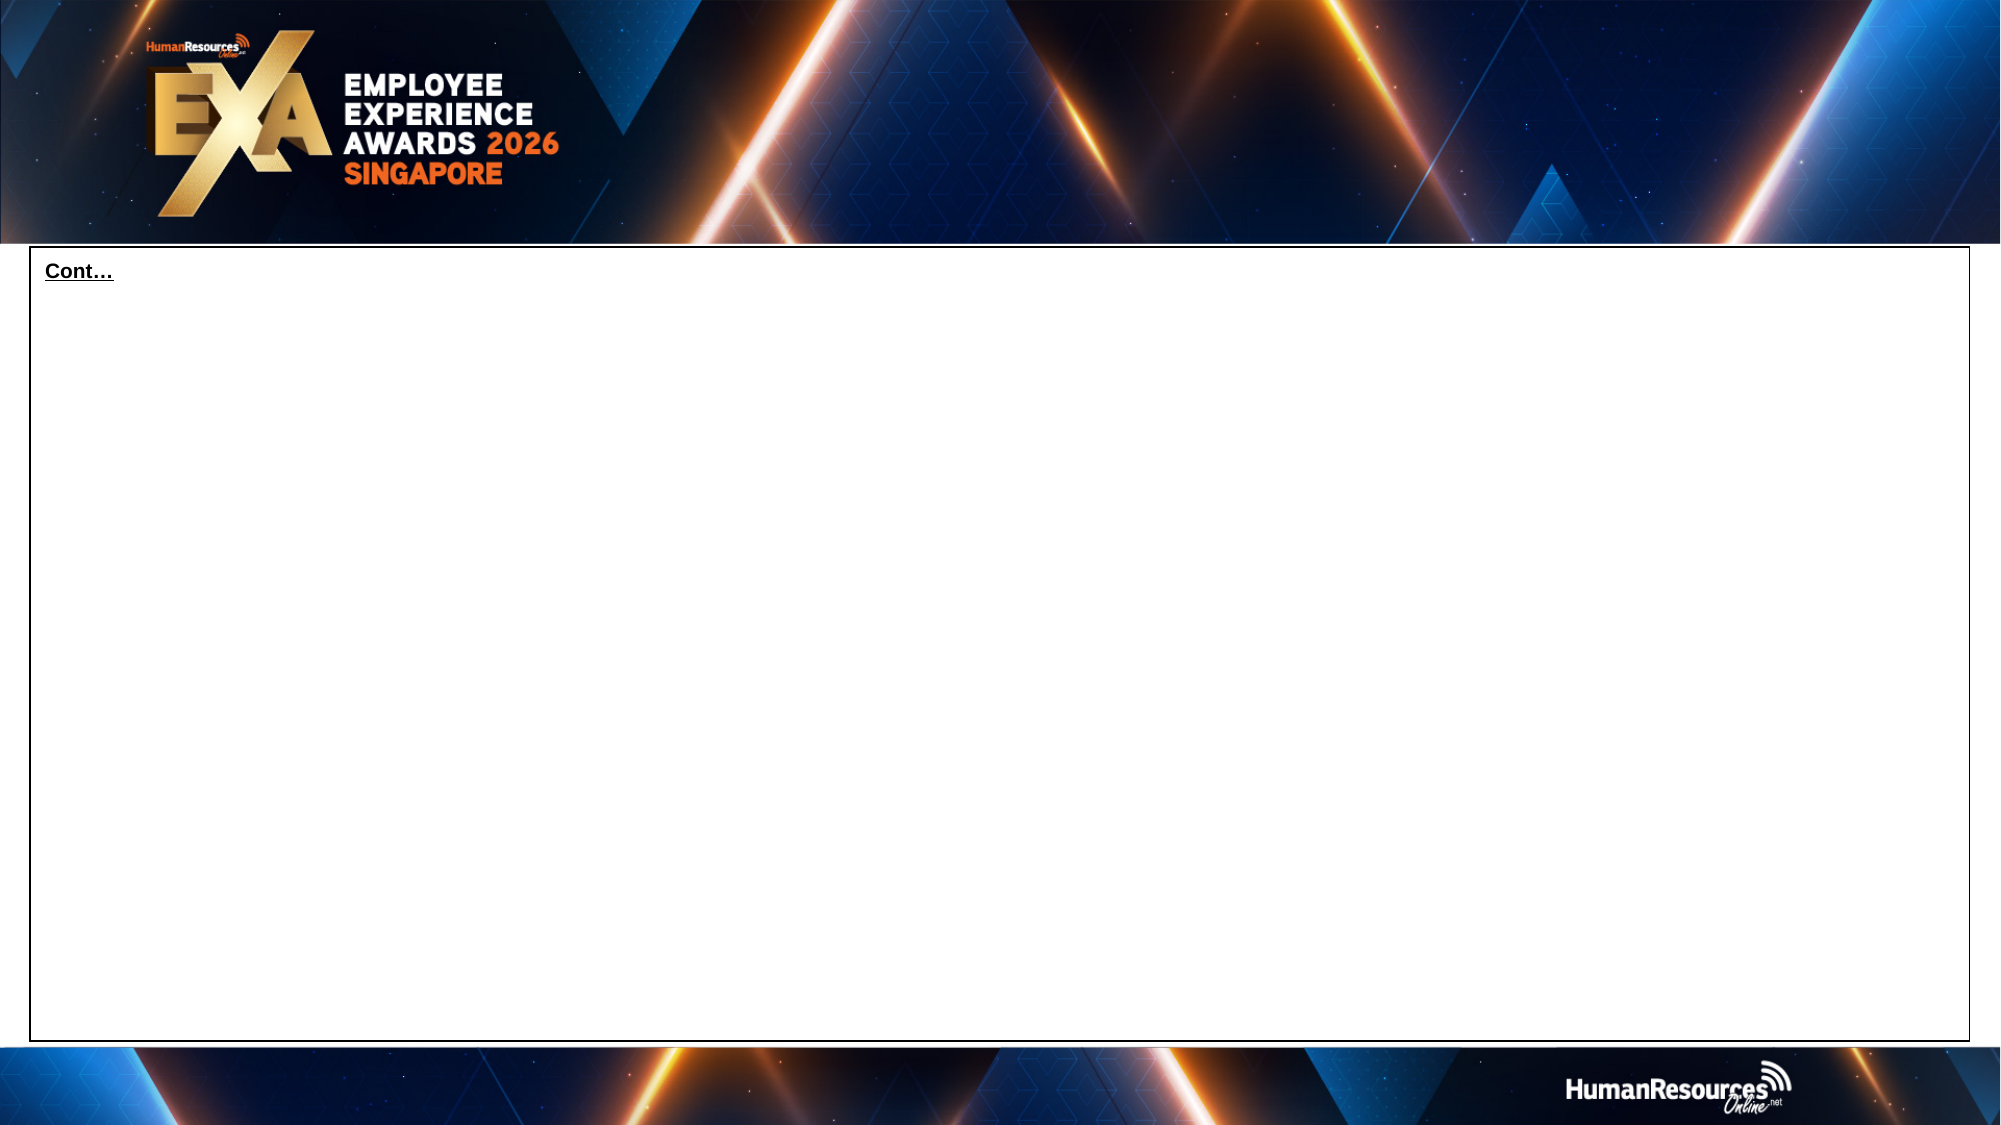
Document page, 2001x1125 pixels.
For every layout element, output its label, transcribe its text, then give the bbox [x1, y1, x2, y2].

text_box Cont… [30, 246, 1970, 1042]
picture [0, 0, 2001, 1125]
